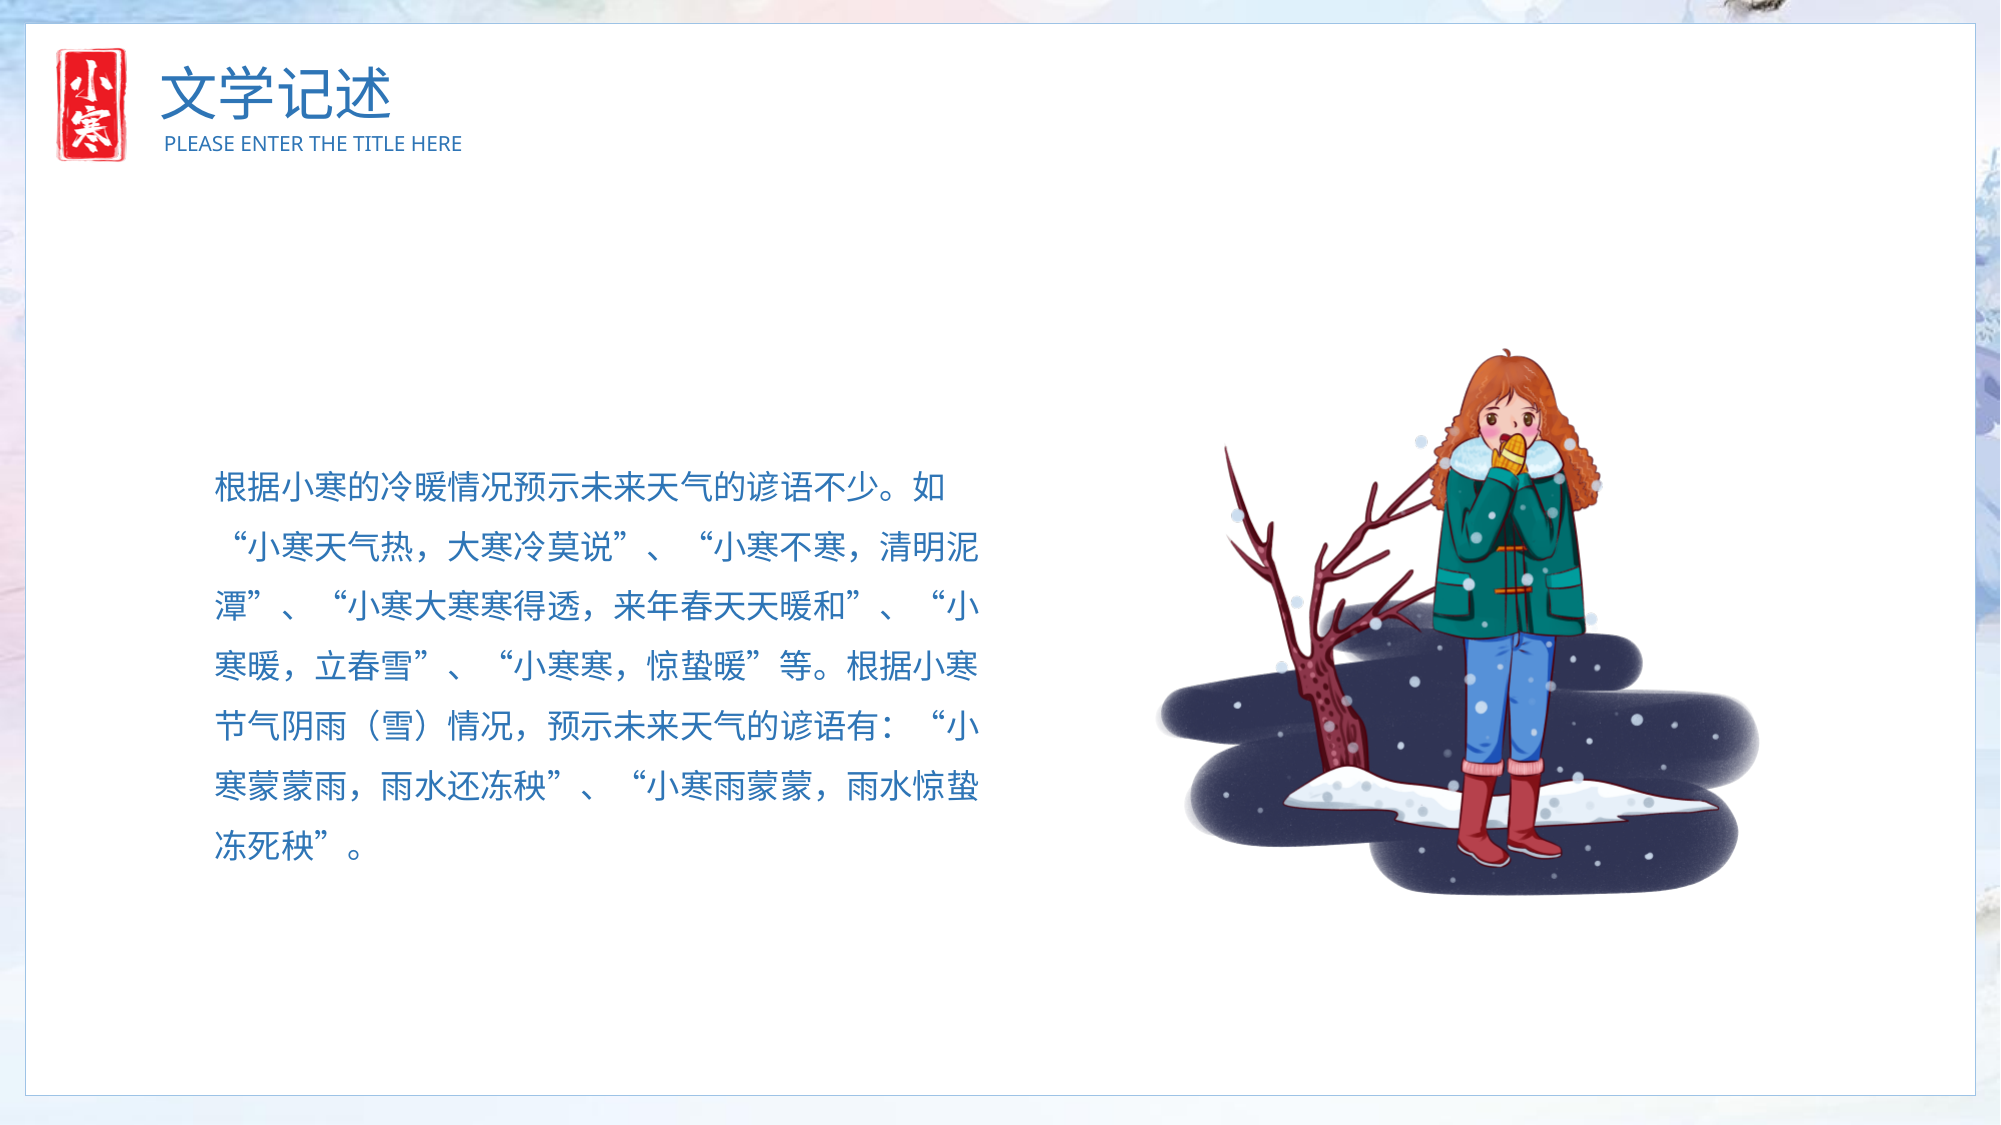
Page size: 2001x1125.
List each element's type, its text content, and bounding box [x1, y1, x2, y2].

picture [0, 0, 2000, 1125]
text_box 根据小寒的冷暖情况预示未来天气的谚语不少。如“小寒天气热，大寒冷莫说”、“小寒不寒，清明泥潭”、“小寒大寒寒得透，来年春天天暖和”、“小寒暖，立春雪”、“小寒寒，惊蛰暖”等。根据小寒节气阴雨（雪）情况，预示未来天气的谚语有：“小寒蒙蒙雨，雨水还冻秧”、“小寒雨蒙蒙，雨水惊蛰冻死秧”。 [200, 438, 1000, 873]
text_box 文学记述 [144, 50, 467, 135]
text_box PLEASE ENTER THE TITLE HERE [149, 123, 478, 163]
